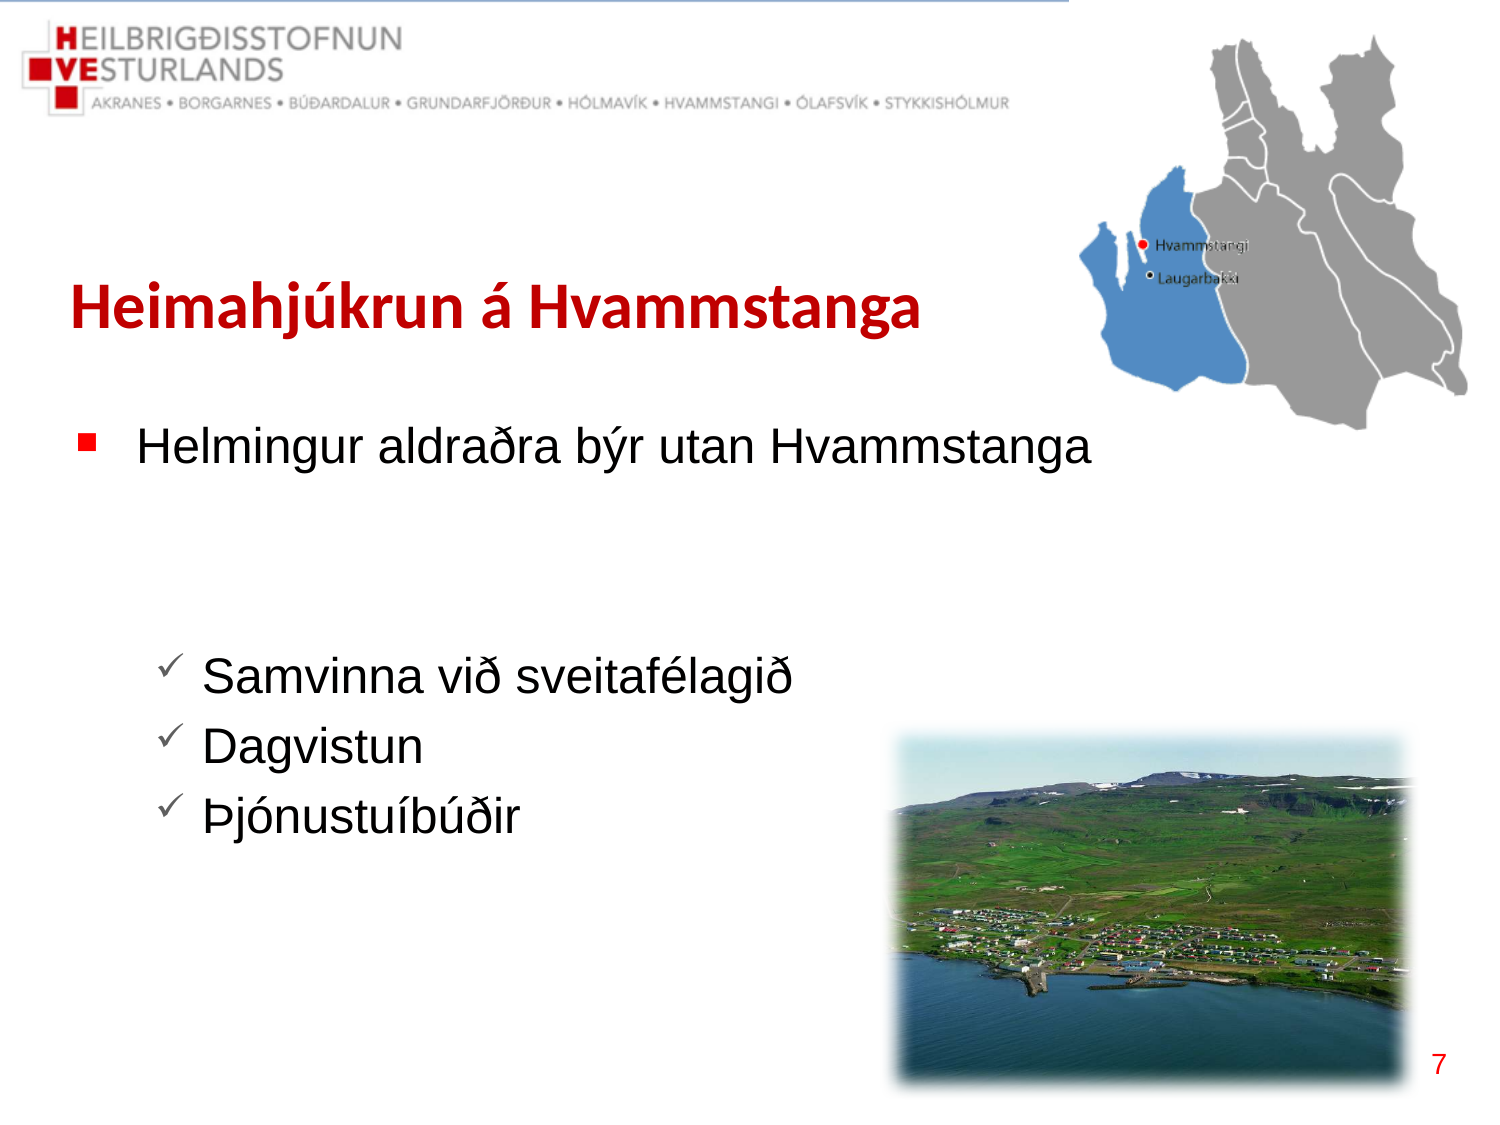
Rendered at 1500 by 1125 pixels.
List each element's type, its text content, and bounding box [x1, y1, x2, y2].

text_box Heimahjúkrun á Hvammstanga [55, 248, 1057, 374]
list Helmingur aldraðra býr utan Hvammstanga Samvinna við sveitafélagið Dagvistun Þjónustuíbúðir [64, 374, 1188, 1071]
picture [880, 719, 1420, 1101]
slide_number 7 [1424, 1024, 1463, 1101]
picture [0, 0, 1474, 435]
